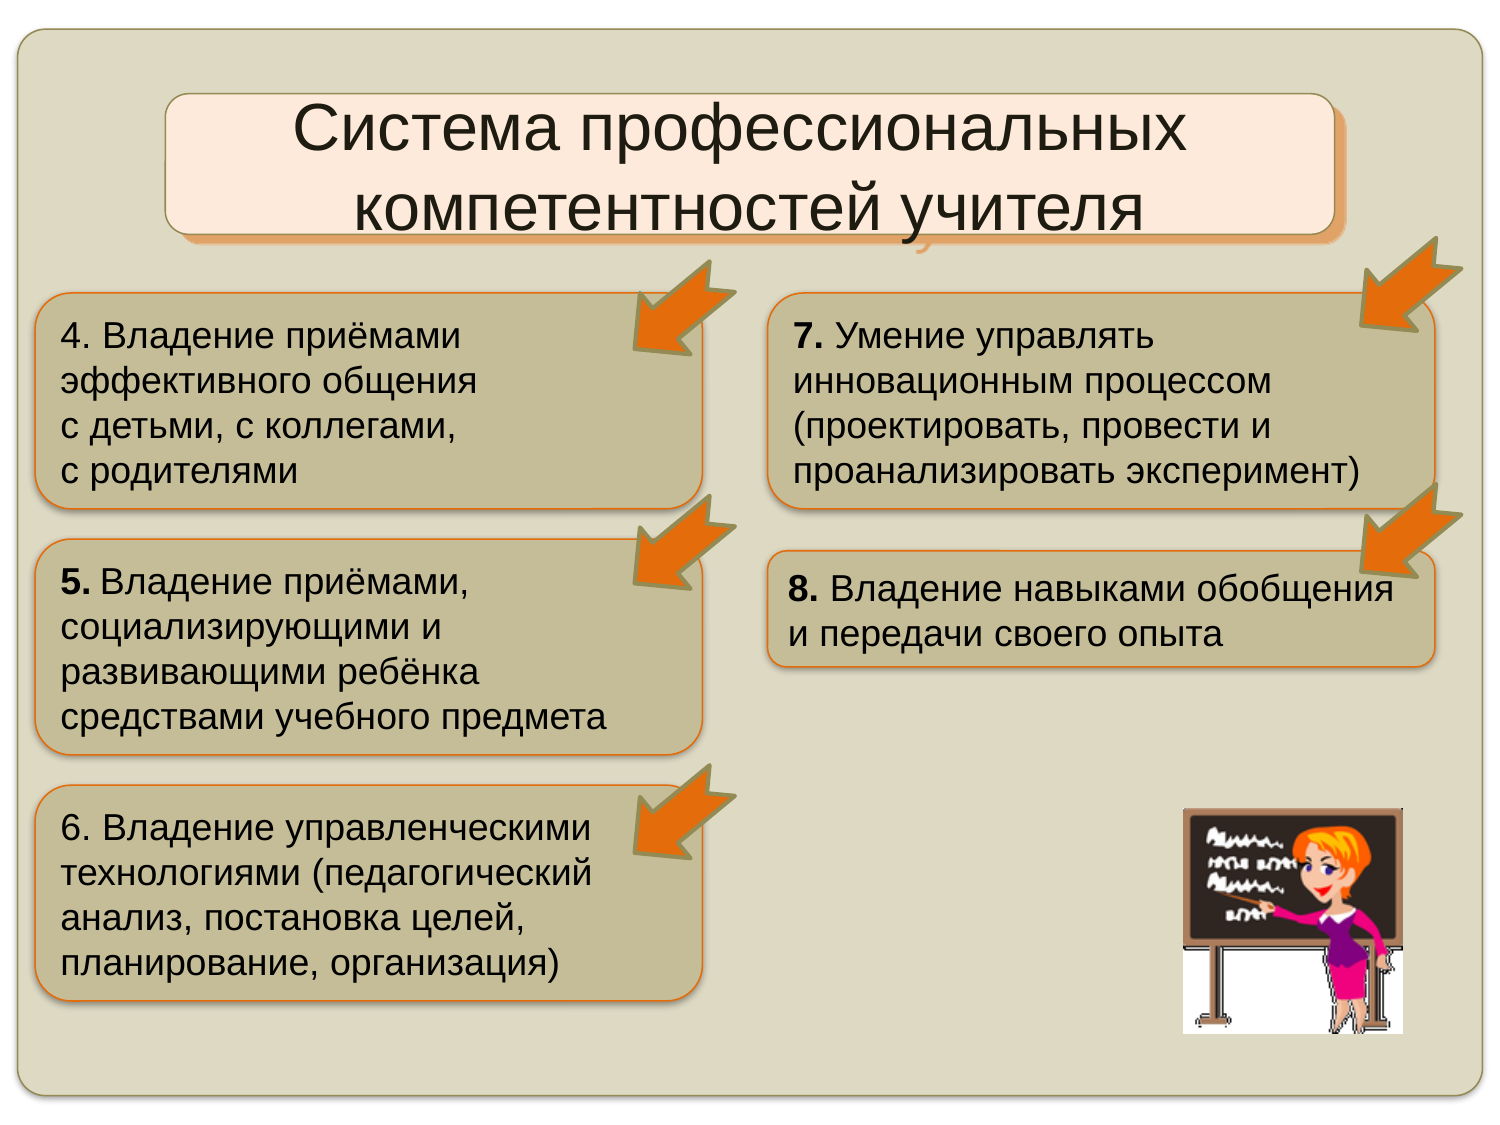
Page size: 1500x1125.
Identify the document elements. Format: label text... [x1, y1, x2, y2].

text_box [16, 28, 1484, 1097]
text_box [632, 493, 737, 591]
text_box 4. Владение приёмами эффективного общения с детьми, с коллегами, с родителями [34, 292, 704, 510]
text_box [1359, 482, 1464, 580]
text_box [632, 259, 737, 357]
text_box 5. Владение приёмами, социализирующими и развивающими ребёнка средствами учебного предмета [34, 538, 704, 756]
picture [0, 0, 1500, 1125]
text_box 8. Владение навыками обобщения и передачи своего опыта [766, 549, 1436, 668]
text_box [1359, 236, 1464, 333]
text_box [632, 763, 737, 861]
text_box 6. Владение управленческими технологиями (педагогический анализ, постановка целей, планирование, организация) [34, 784, 704, 1002]
text_box 7. Умение управлять инновационным процессом (проектировать, провести и проанализировать эксперимент) [766, 292, 1436, 510]
text_box Система профессиональных компетентностей учителя [164, 92, 1336, 236]
